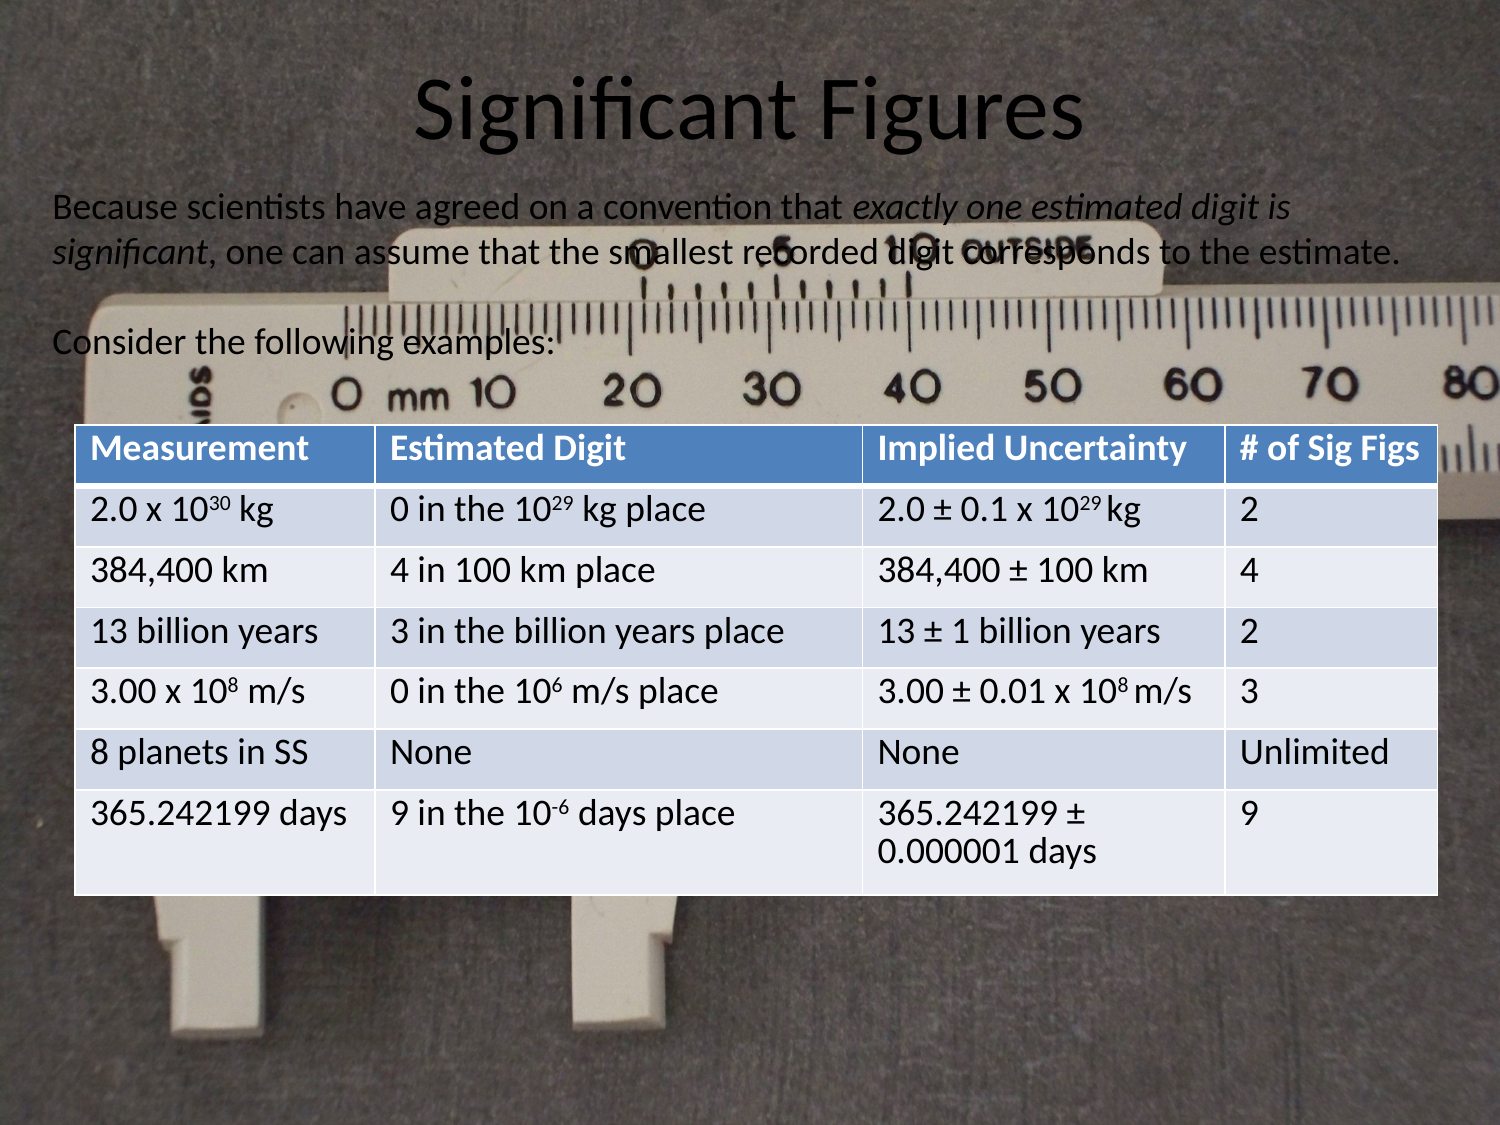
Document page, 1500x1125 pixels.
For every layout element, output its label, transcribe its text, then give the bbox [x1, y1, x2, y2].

title Significant Figures [74, 24, 1426, 174]
table_cell 9 [1226, 791, 1437, 894]
table_cell 13 ± 1 billion years [863, 608, 1224, 667]
table_cell 3.00 x 108 m/s [76, 669, 374, 728]
table_cell 4 in 100 km place [376, 548, 862, 607]
table_cell 9 in the 10-6 days place [376, 791, 862, 894]
table_cell None [863, 730, 1224, 789]
table_cell 0 in the 1029 kg place [376, 489, 862, 546]
table_cell Unlimited [1226, 730, 1437, 789]
table_header Measurement [76, 426, 374, 483]
table_header # of Sig Figs [1226, 426, 1437, 483]
table_cell 384,400 ± 100 km [863, 548, 1224, 607]
table_header Estimated Digit [376, 426, 862, 483]
table_cell 365.242199 days [76, 791, 374, 894]
table_cell 365.242199 ± 0.000001 days [863, 791, 1224, 894]
table_cell 13 billion years [76, 608, 374, 667]
table_cell 3 in the billion years place [376, 608, 862, 667]
table_cell 3 [1226, 669, 1437, 728]
table_cell 3.00 ± 0.01 x 108 m/s [863, 669, 1224, 728]
picture [0, 0, 1500, 1125]
table_cell 2.0 ± 0.1 x 1029 kg [863, 489, 1224, 546]
table_cell 8 planets in SS [76, 730, 374, 789]
table_header Implied Uncertainty [863, 426, 1224, 483]
table_cell 0 in the 106 m/s place [376, 669, 862, 728]
text_box Because scientists have agreed on a convention that exactly one estimated digit is significant, one can assume that the smallest recorded digit corresponds to the estimate. Consider the following examples: [37, 174, 1475, 370]
table_cell 2 [1226, 608, 1437, 667]
table_cell 2.0 x 1030 kg [76, 489, 374, 546]
table_cell 4 [1226, 548, 1437, 607]
table_cell 384,400 km [76, 548, 374, 607]
table_cell None [376, 730, 862, 789]
table_cell 2 [1226, 489, 1437, 546]
